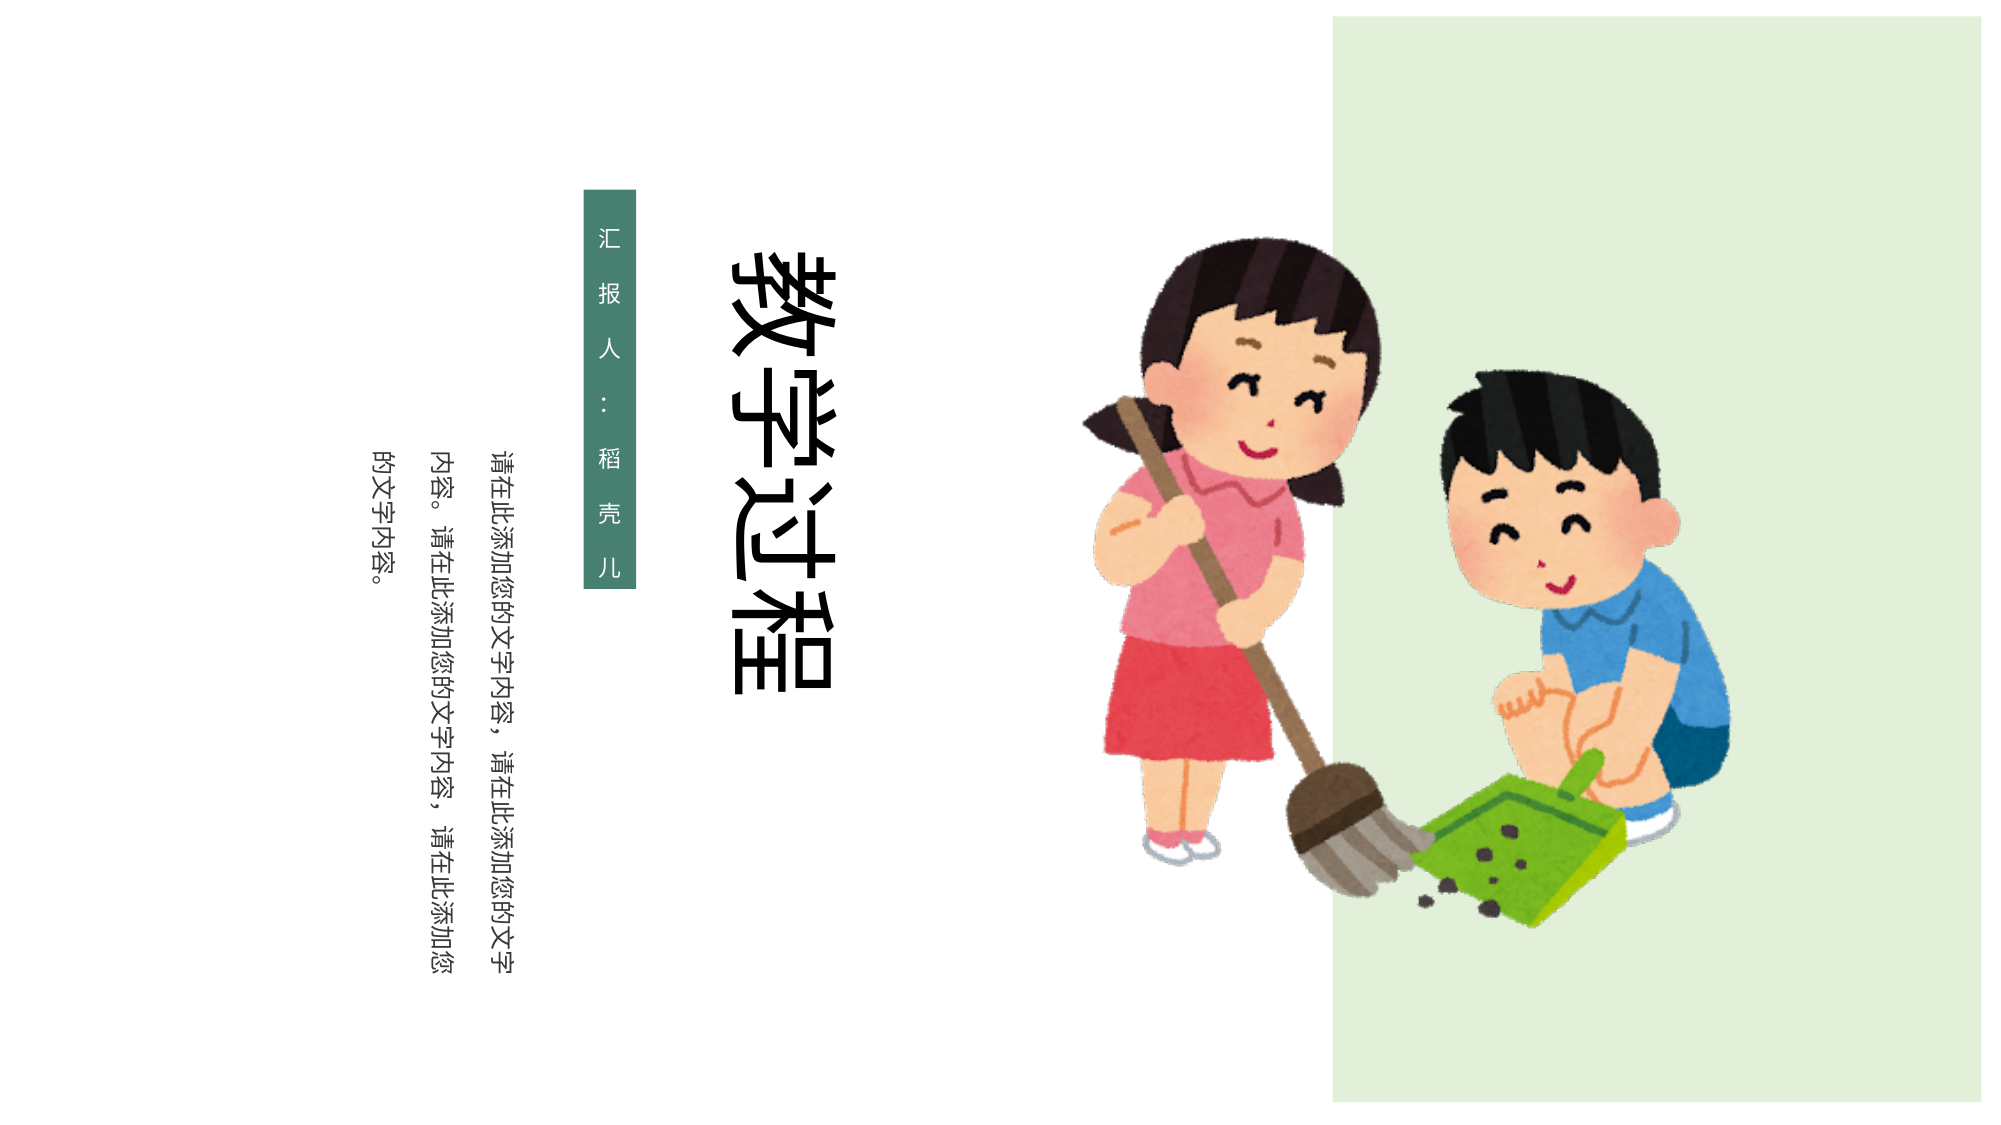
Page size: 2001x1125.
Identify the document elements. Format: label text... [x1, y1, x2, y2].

text_box 请在此添加您的文字内容，请在此添加您的文字内容。请在此添加您的文字内容，请在此添加您的文字内容。 [351, 435, 557, 998]
text_box [1332, 15, 1982, 1103]
text_box 汇报人：稻壳儿 [583, 189, 637, 589]
text_box 教学过程 [695, 233, 862, 825]
picture [1046, 232, 1753, 939]
